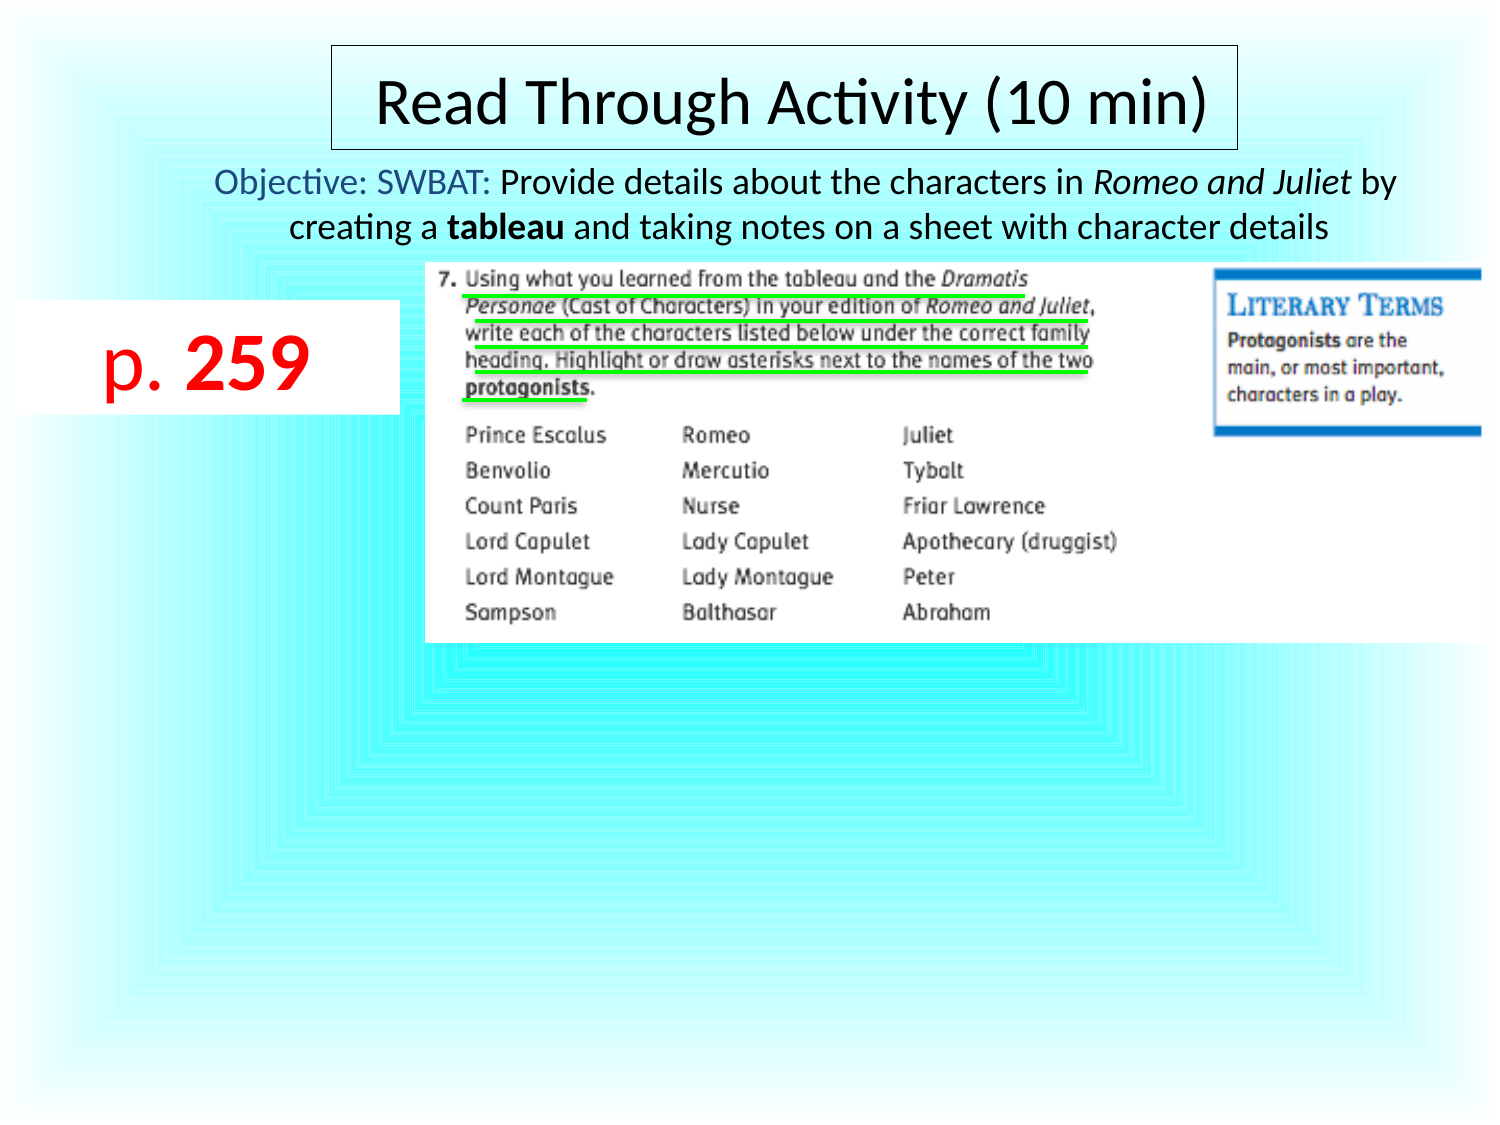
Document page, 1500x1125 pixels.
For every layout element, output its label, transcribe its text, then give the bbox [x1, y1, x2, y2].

title Read Through Activity (10 min) [331, 45, 1238, 149]
text_box Objective: SWBAT: Provide details about the characters in Romeo and Juliet by creating a tableau and taking notes on a sheet with character details [95, 149, 1438, 255]
text_box p. 259 [12, 299, 400, 415]
picture [424, 262, 1484, 644]
